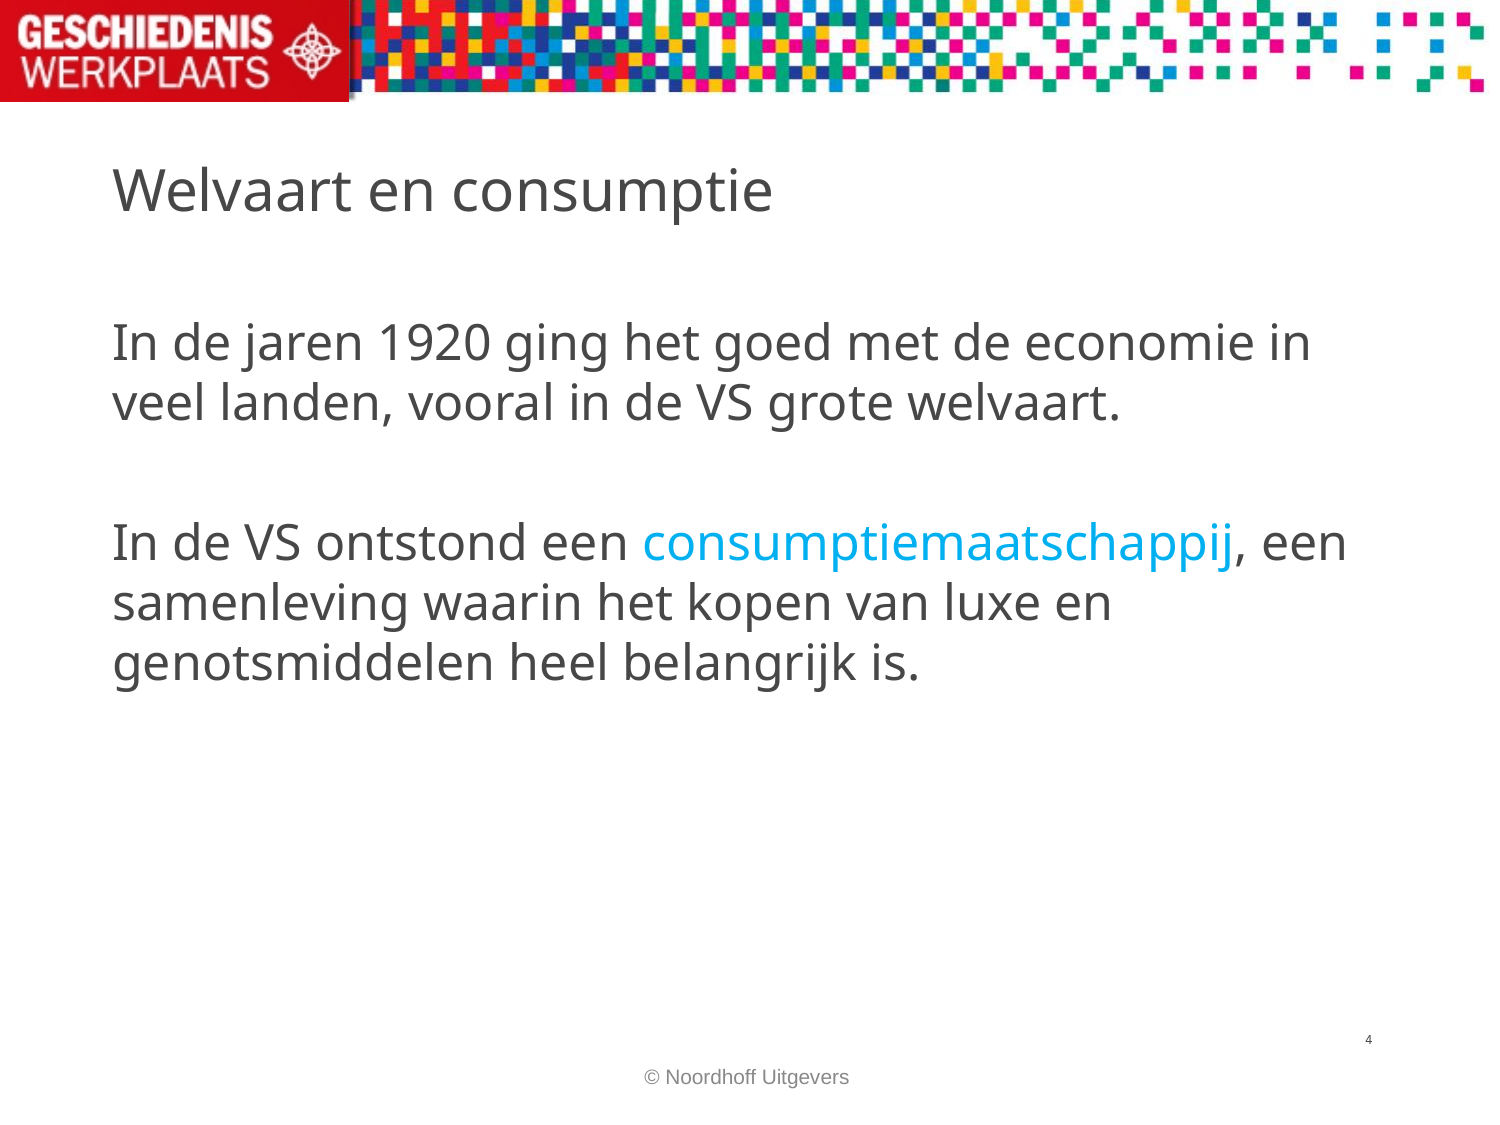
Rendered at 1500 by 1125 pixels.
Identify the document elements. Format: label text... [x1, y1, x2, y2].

title Welvaart en consumptie [112, 145, 1401, 256]
list In de jaren 1920 ging het goed met de economie in veel landen, vooral in de VS grote welvaart. In de VS ontstond een consumptiemaatschappij, een samenleving waarin het kopen van luxe en genotsmiddelen heel belangrijk is. [112, 302, 1409, 988]
slide_number 4 [1325, 1025, 1388, 1063]
text_box © Noordhoff Uitgevers [512, 1045, 988, 1106]
picture [0, 0, 1500, 1125]
